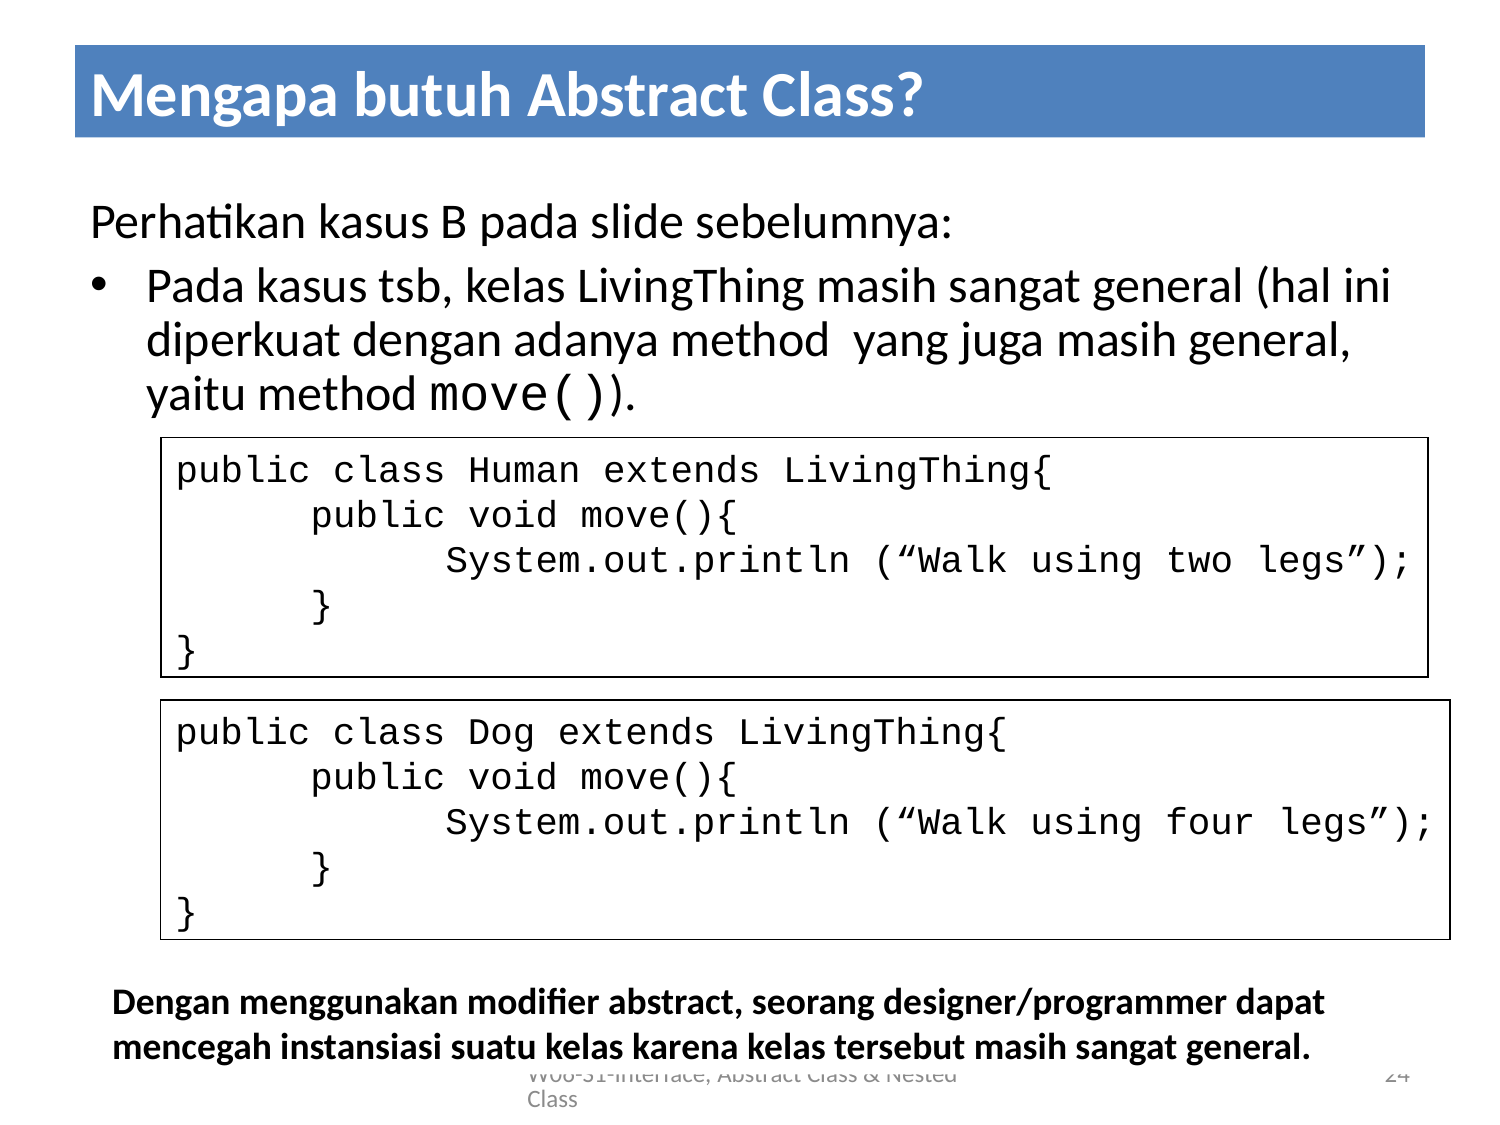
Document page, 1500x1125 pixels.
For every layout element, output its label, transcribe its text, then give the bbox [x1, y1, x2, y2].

title Mengapa butuh Abstract Class? [75, 45, 1425, 138]
text_box Dengan menggunakan modifier abstract, seorang designer/programmer dapat mencegah instansiasi suatu kelas karena kelas tersebut masih sangat general. [97, 969, 1500, 1075]
text_box public class Human extends LivingThing{ public void move(){ System.out.println (“Walk using two legs”); } } [160, 437, 1428, 678]
footer W06-S1-Interface, Abstract Class & Nested Class [512, 1075, 988, 1103]
text_box public class Dog extends LivingThing{ public void move(){ System.out.println (“Walk using four legs”); } } [160, 699, 1451, 940]
slide_number 24 [1074, 1075, 1425, 1103]
list Perhatikan kasus B pada slide sebelumnya: Pada kasus tsb, kelas LivingThing masih sangat general (hal ini diperkuat dengan adanya method yang juga masih general, yaitu method move()). [75, 187, 1463, 438]
